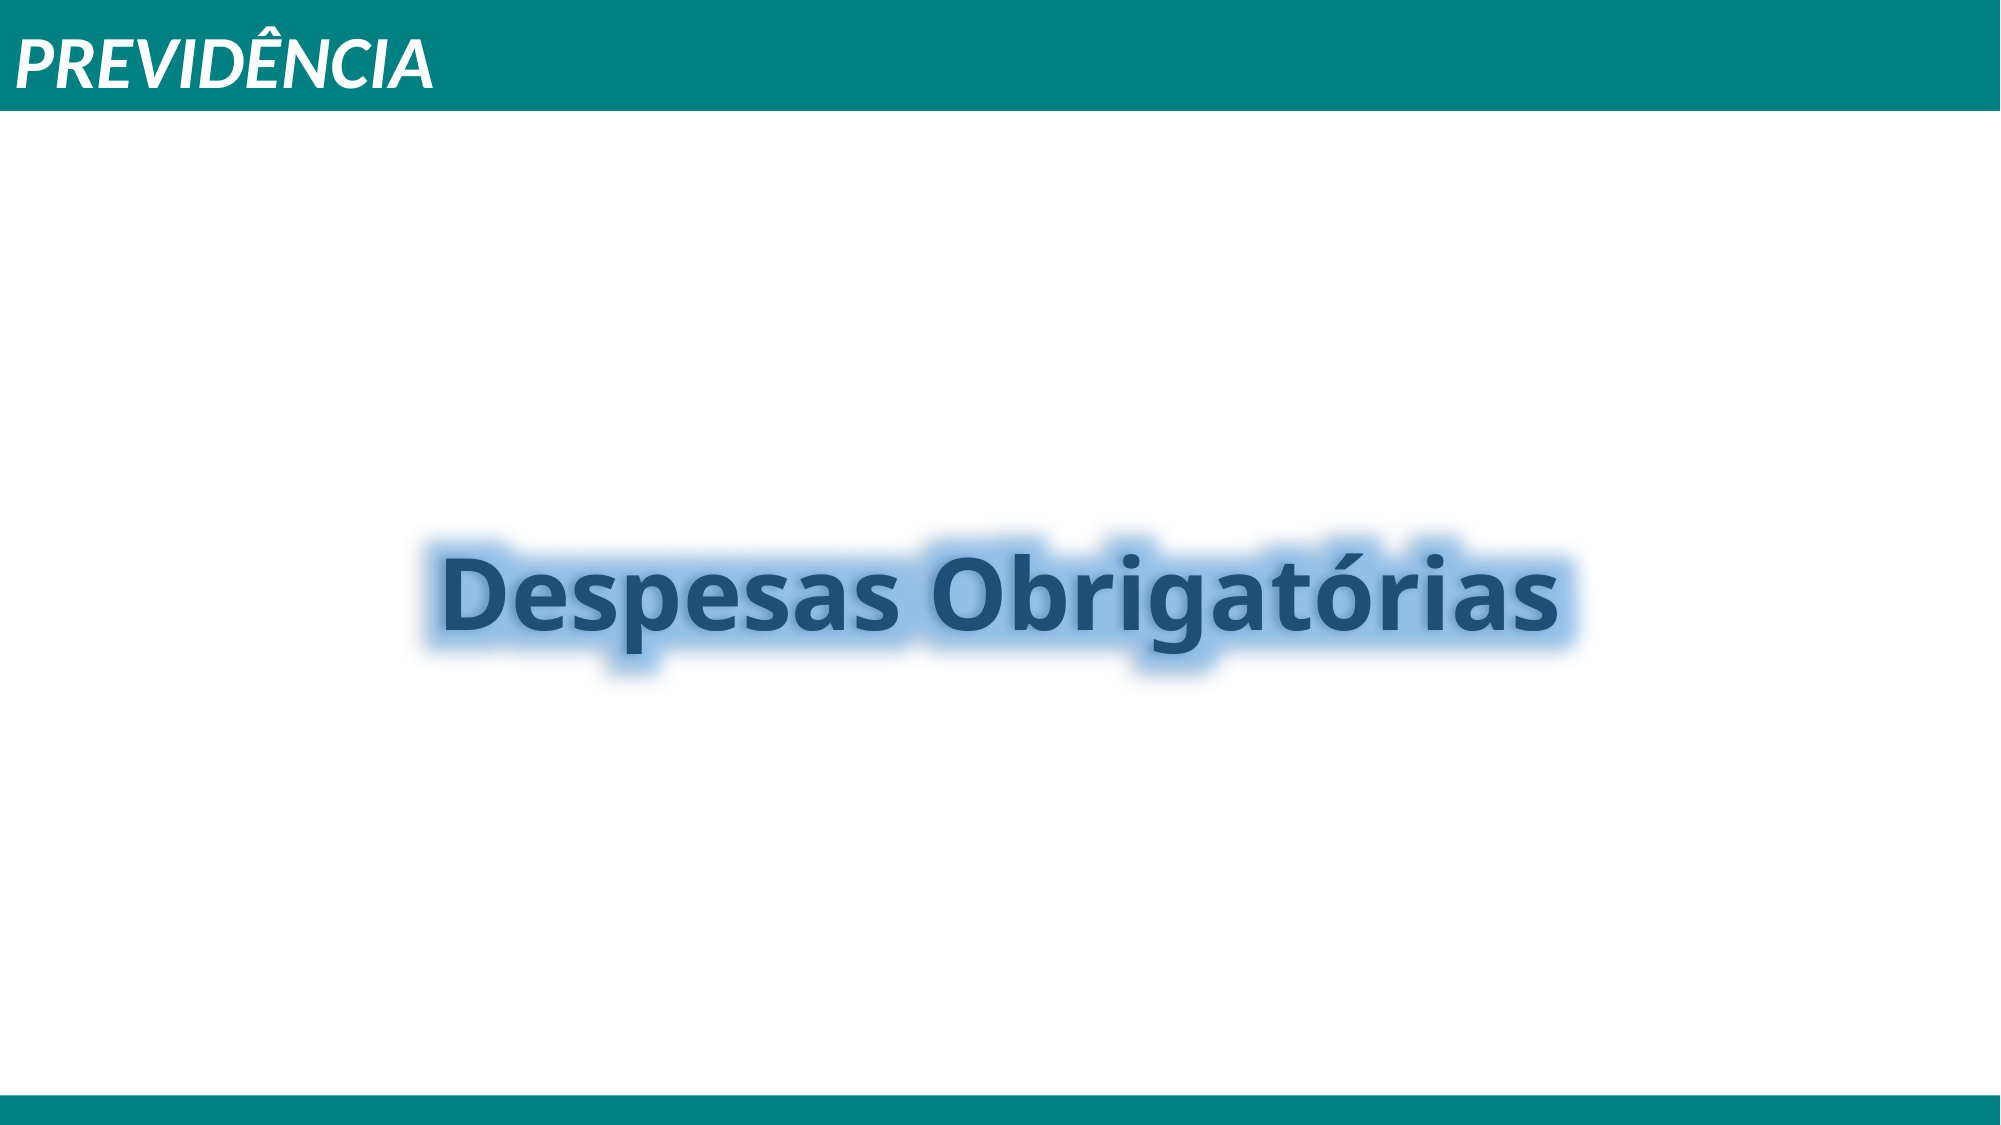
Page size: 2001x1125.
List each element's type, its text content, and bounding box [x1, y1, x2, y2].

text_box [0, 1095, 2000, 1125]
text_box Despesas Obrigatórias [150, 461, 1850, 719]
text_box PREVIDÊNCIA [0, 0, 2000, 111]
